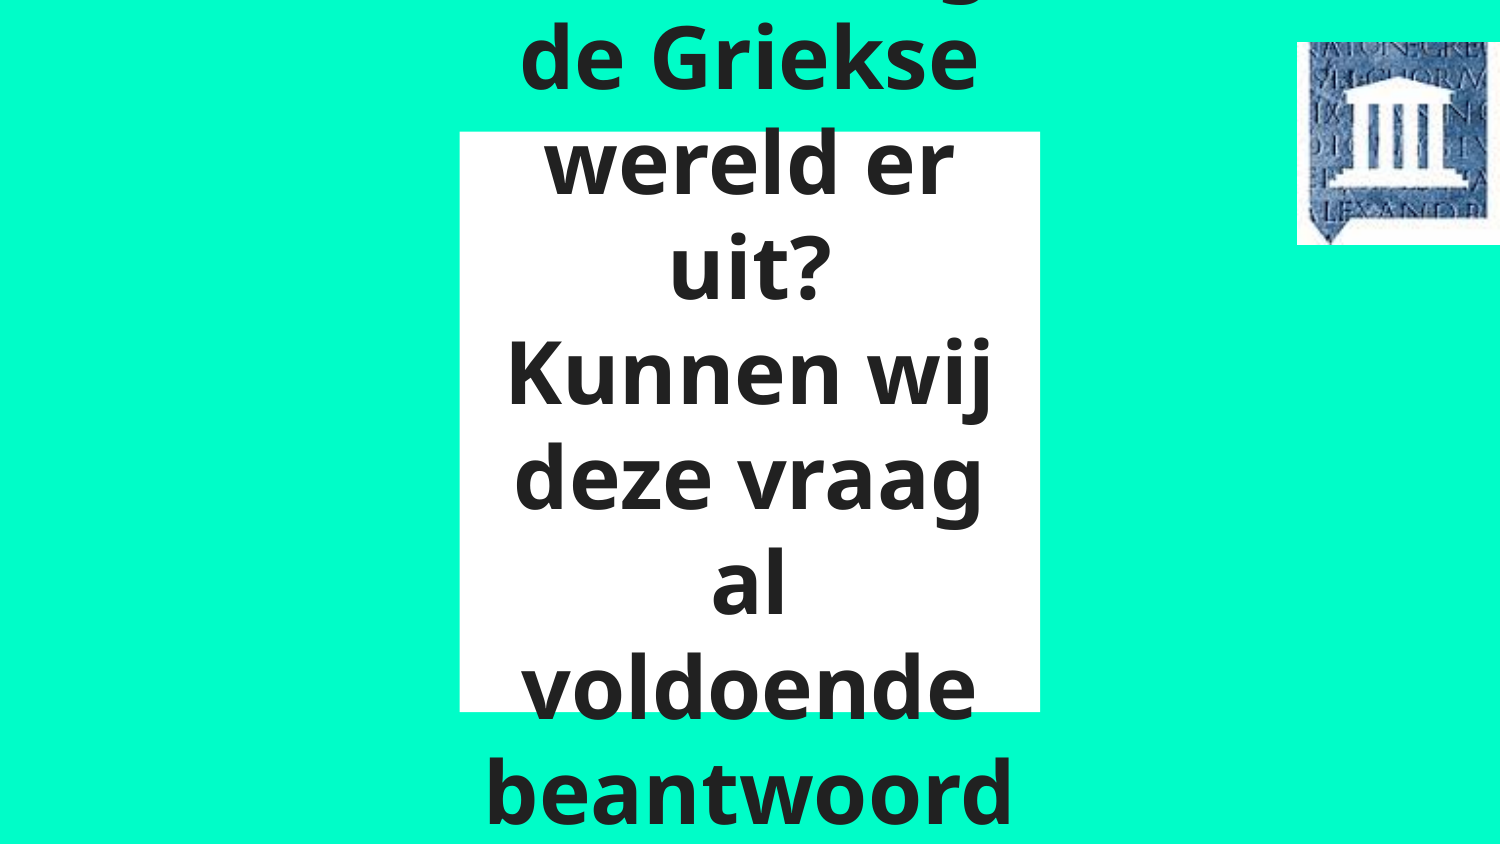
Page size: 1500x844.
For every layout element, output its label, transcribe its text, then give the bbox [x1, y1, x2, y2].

picture [1297, 42, 1500, 245]
title 3.1 hoe zag de Griekse wereld er uit? Kunnen wij deze vraag al voldoende beantwoorden? [459, 131, 1041, 713]
